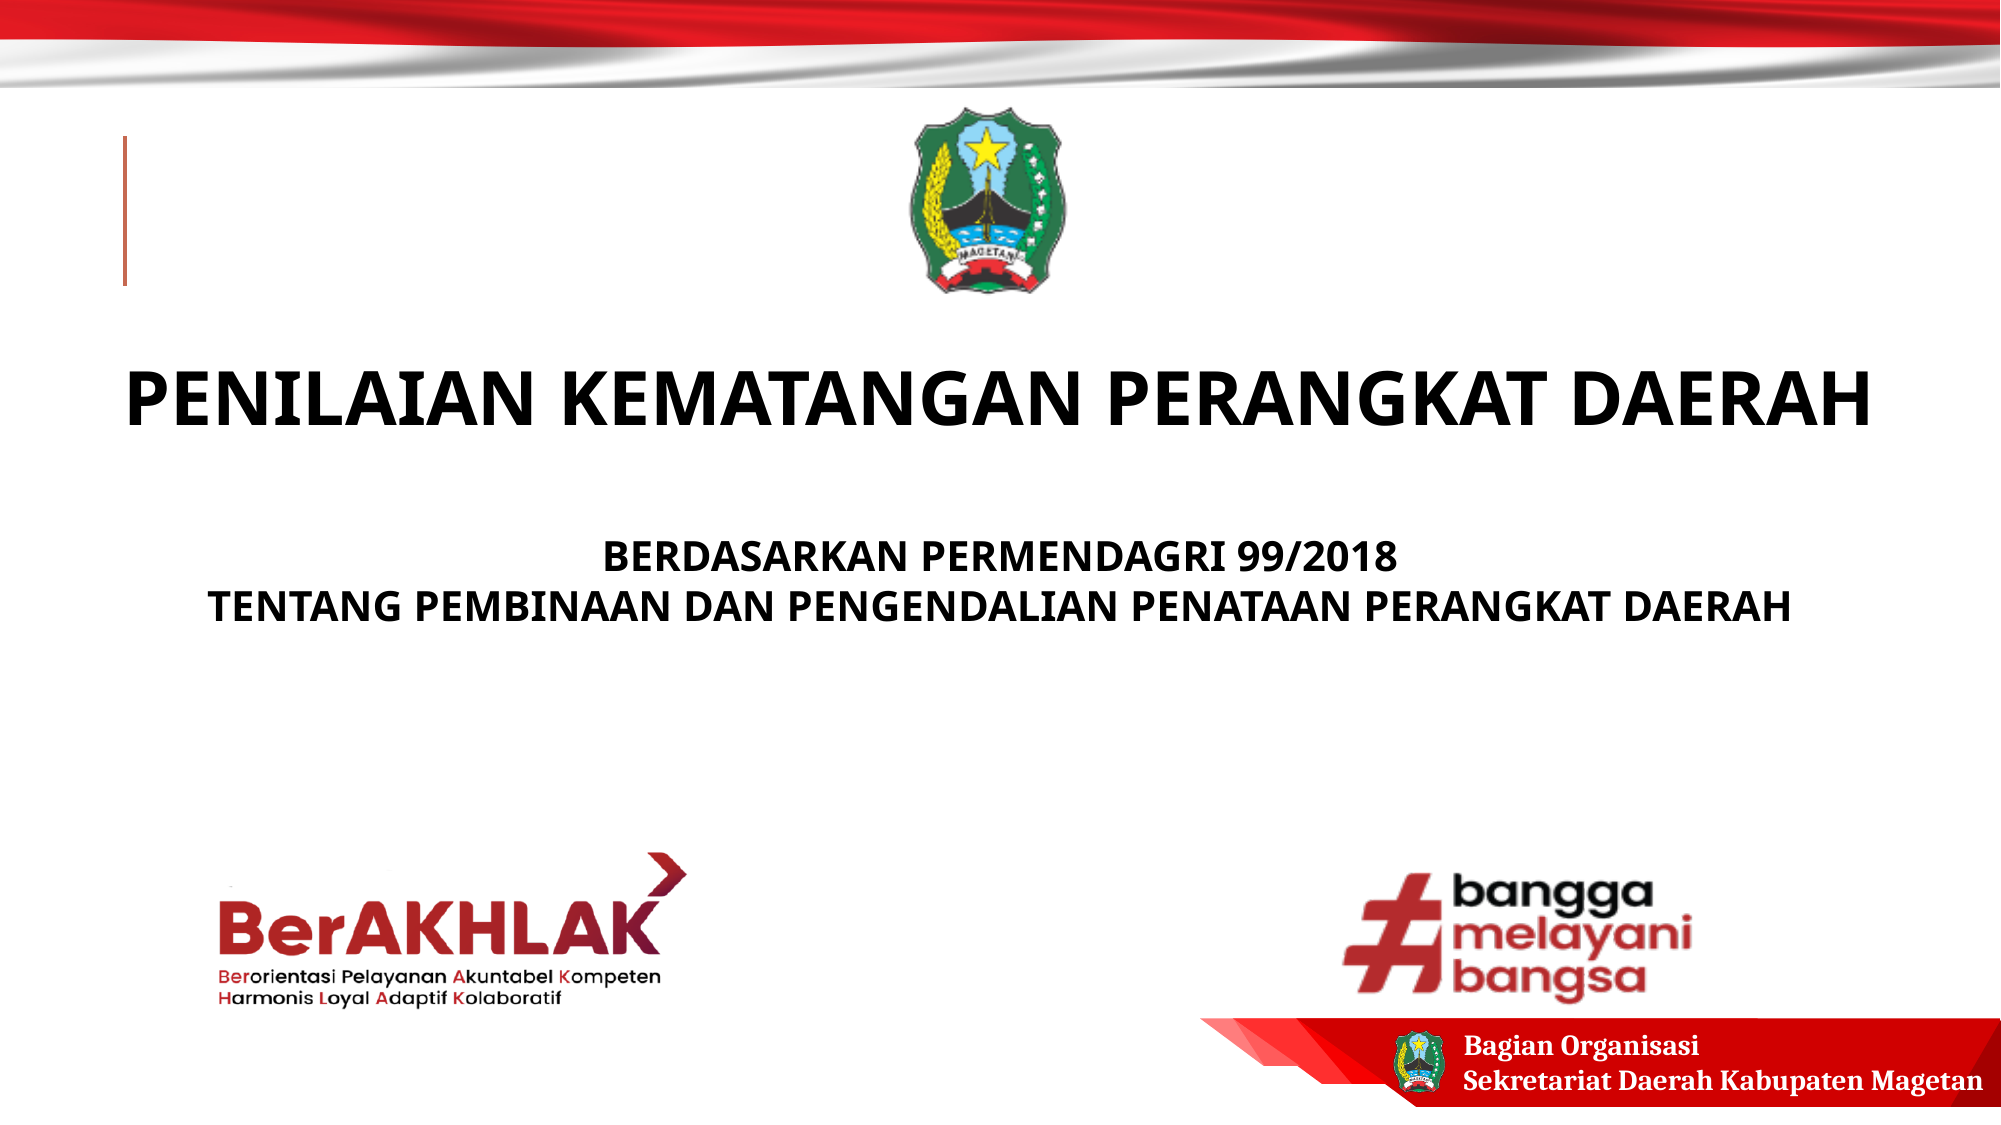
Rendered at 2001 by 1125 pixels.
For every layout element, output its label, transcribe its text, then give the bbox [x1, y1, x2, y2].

picture [1368, 1023, 1470, 1099]
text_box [1199, 1015, 2000, 1108]
text_box [0, 1016, 2000, 1125]
picture [0, 0, 2000, 88]
text_box PENILAIAN KEMATANGAN PERANGKAT DAERAH BERDASARKAN PERMENDAGRI 99/2018 TENTANG PEMBINAAN DAN PENGENDALIAN PENATAAN PERANGKAT DAERAH [0, 342, 2000, 688]
picture [1331, 860, 1700, 1011]
picture [206, 839, 694, 1015]
picture [839, 89, 1138, 314]
